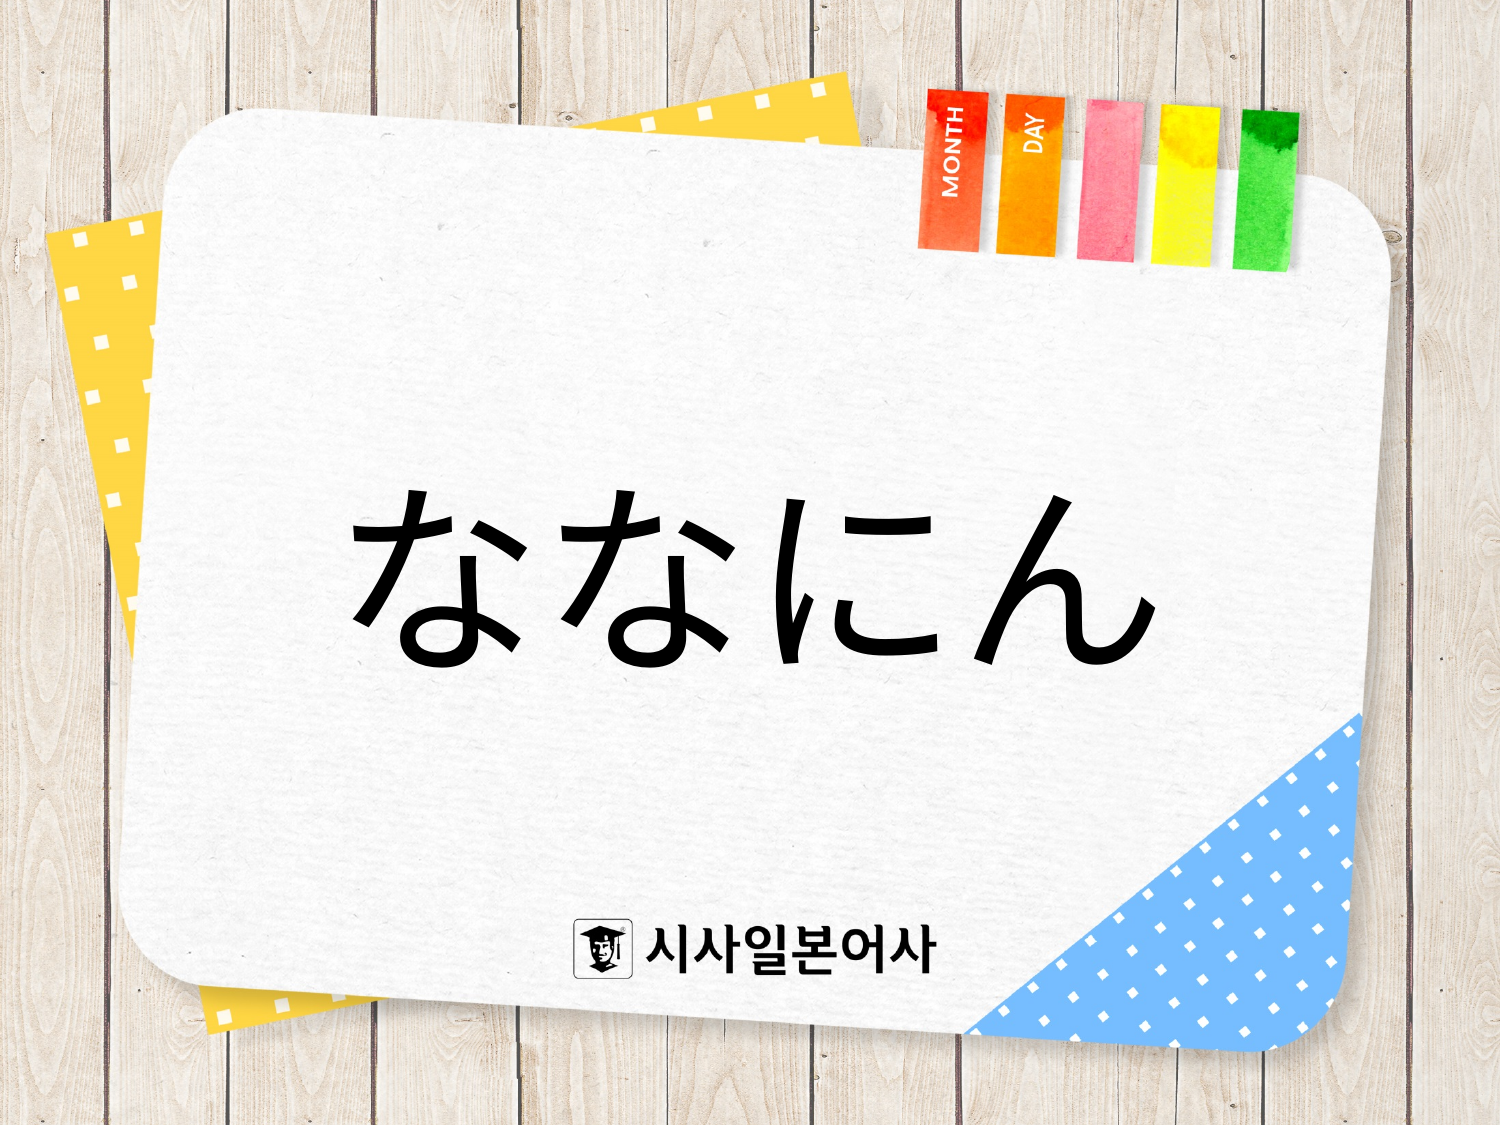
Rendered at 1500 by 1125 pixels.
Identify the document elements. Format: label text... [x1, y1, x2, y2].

picture [0, 0, 1500, 1125]
title ななにん [75, 338, 1425, 811]
